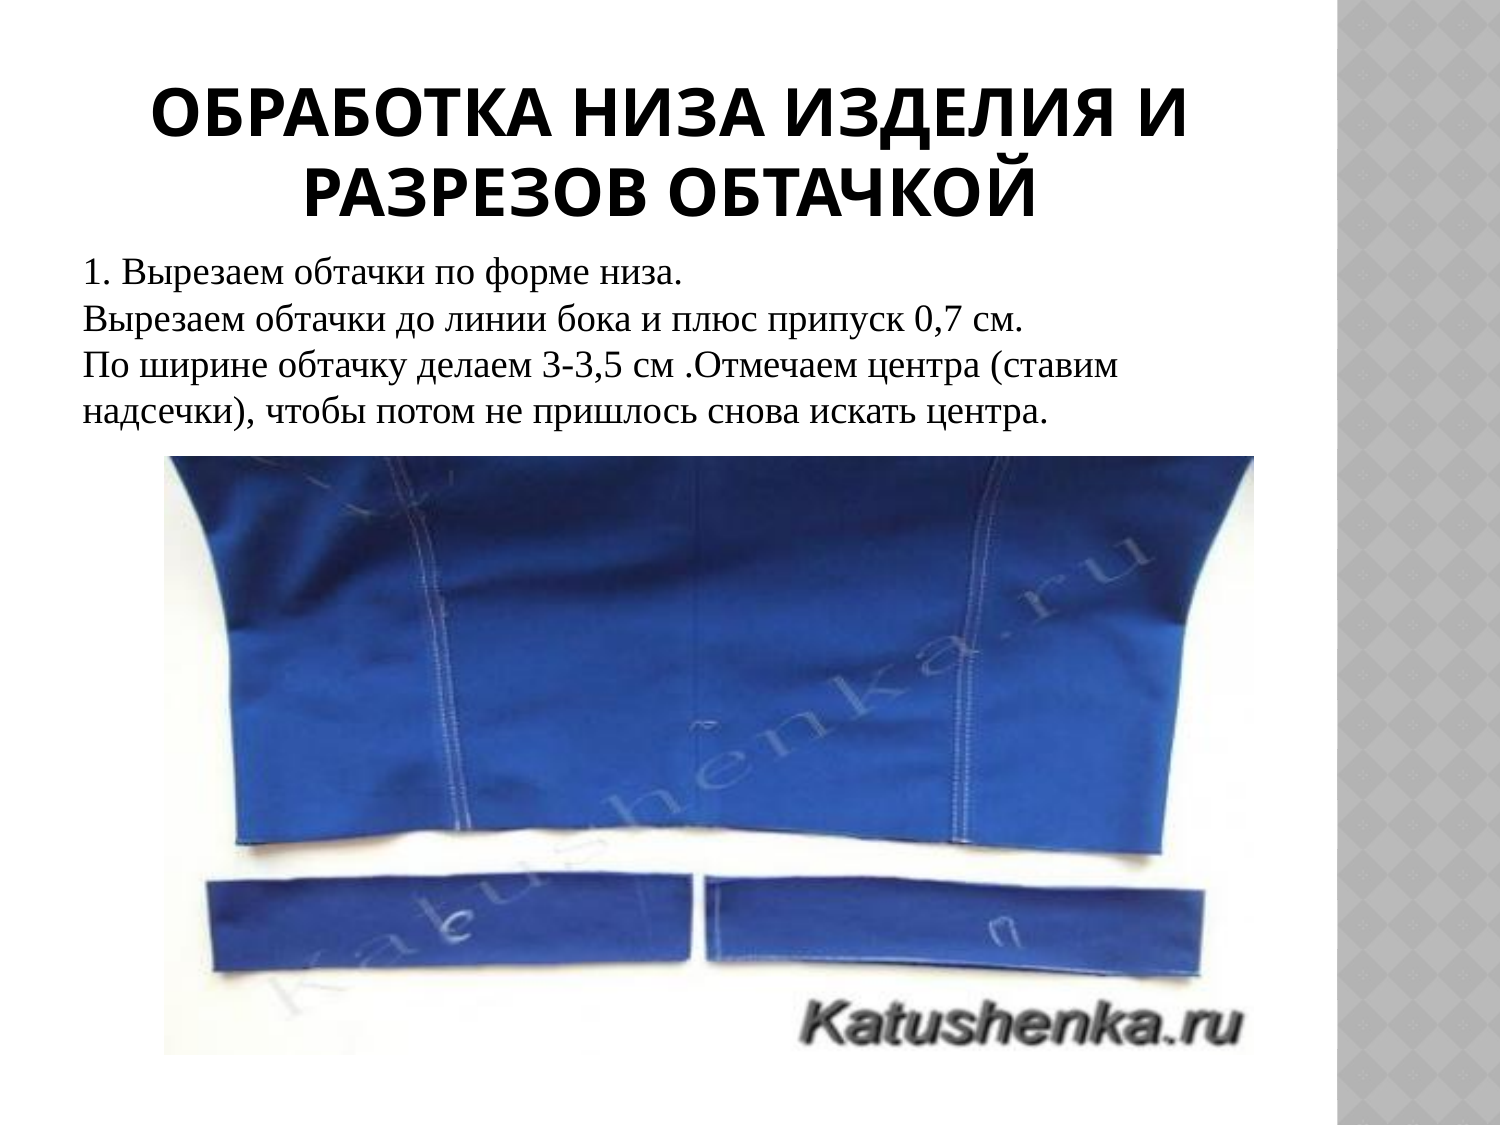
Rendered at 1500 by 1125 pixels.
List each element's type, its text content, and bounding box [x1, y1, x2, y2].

list 1. Вырезаем обтачки по форме низа. Вырезаем обтачки до линии бока и плюс припуск 0,7 см. По ширине обтачку делаем 3-3,5 см .Отмечаем центра (ставим надсечки), чтобы потом не пришлось снова искать центра. [75, 245, 1301, 434]
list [163, 456, 1255, 1055]
title Обработка низа изделия и разрезов обтачкой [75, 37, 1266, 230]
